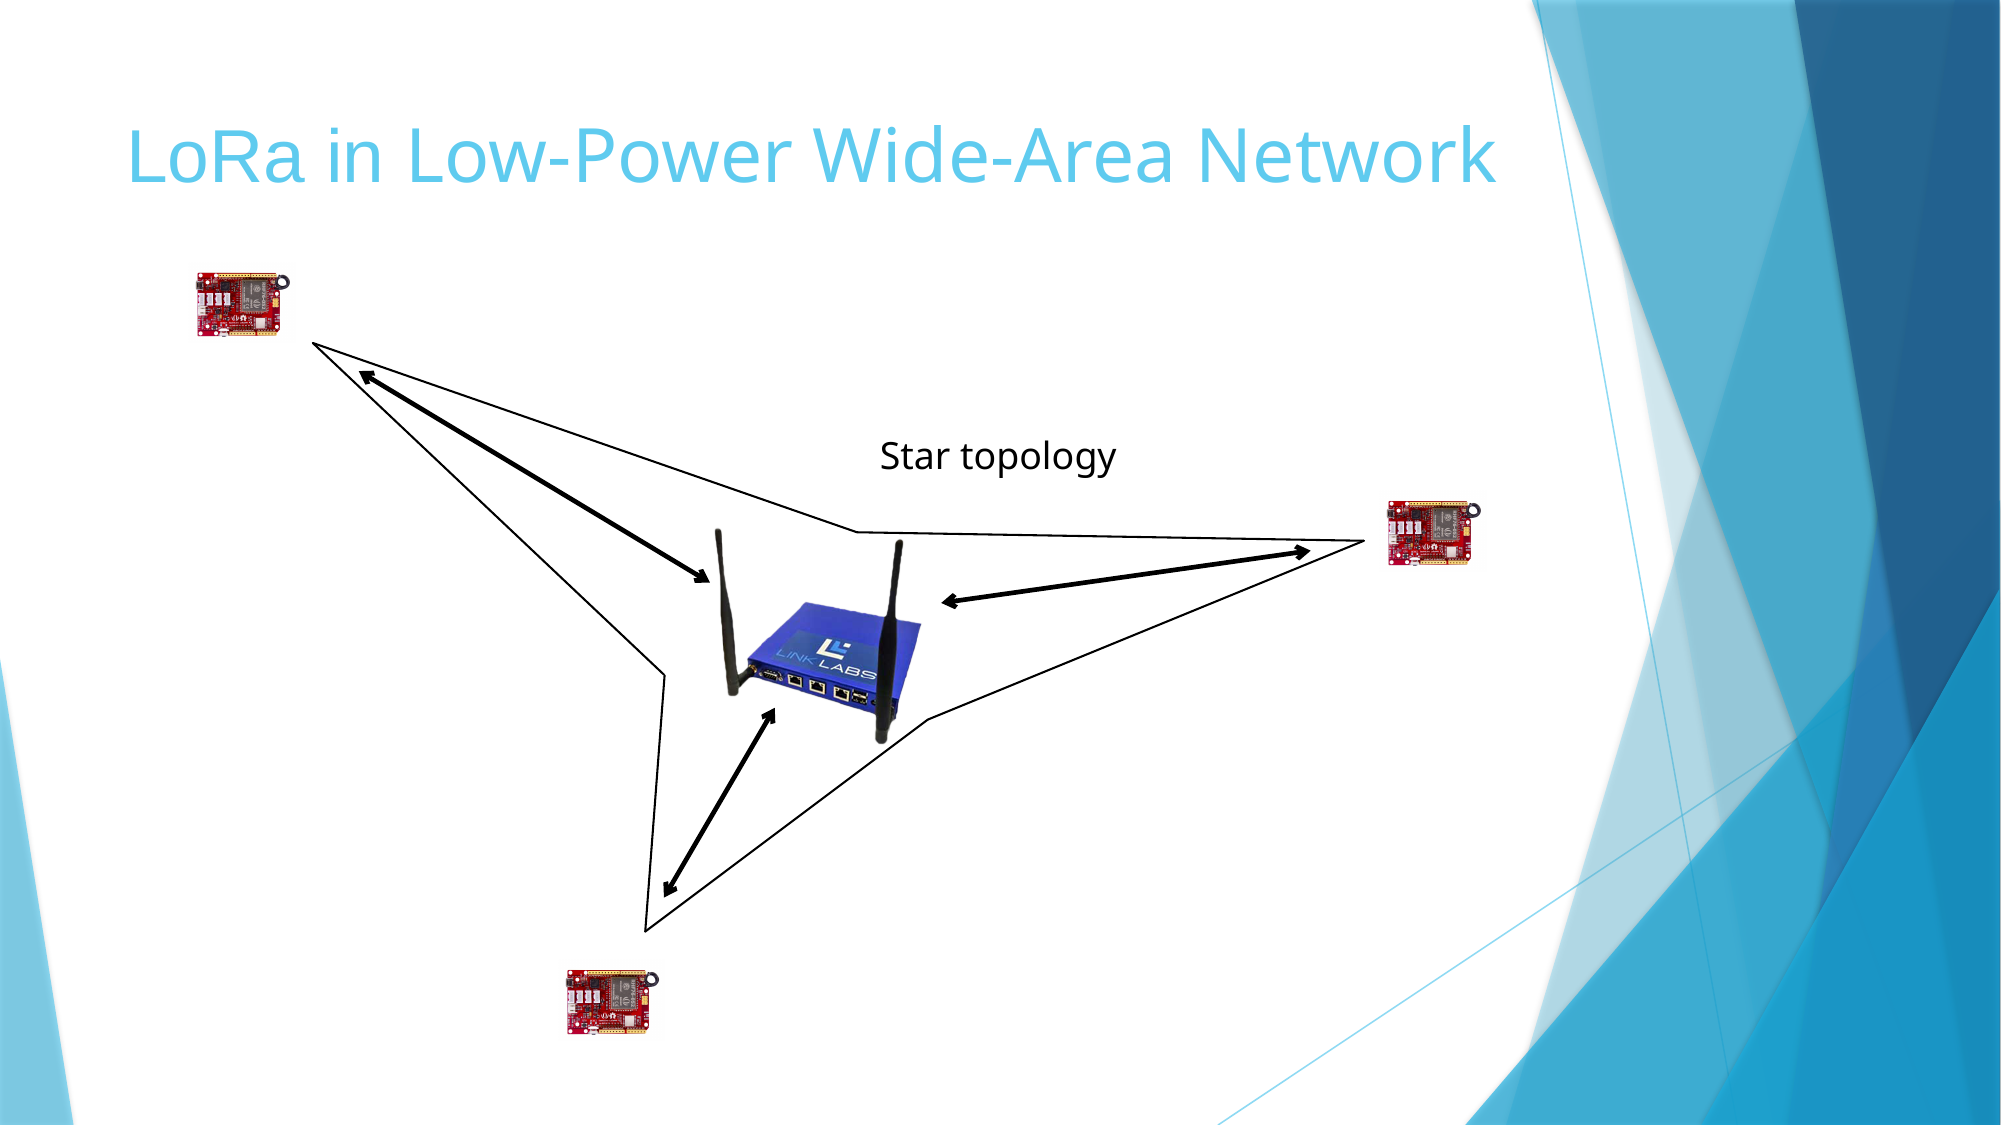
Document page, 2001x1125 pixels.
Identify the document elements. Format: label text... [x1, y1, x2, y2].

picture [557, 959, 666, 1041]
title LoRa in Low-Power Wide-Area Network [111, 99, 1522, 252]
picture [188, 261, 297, 344]
picture [1378, 489, 1487, 572]
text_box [312, 342, 1365, 933]
